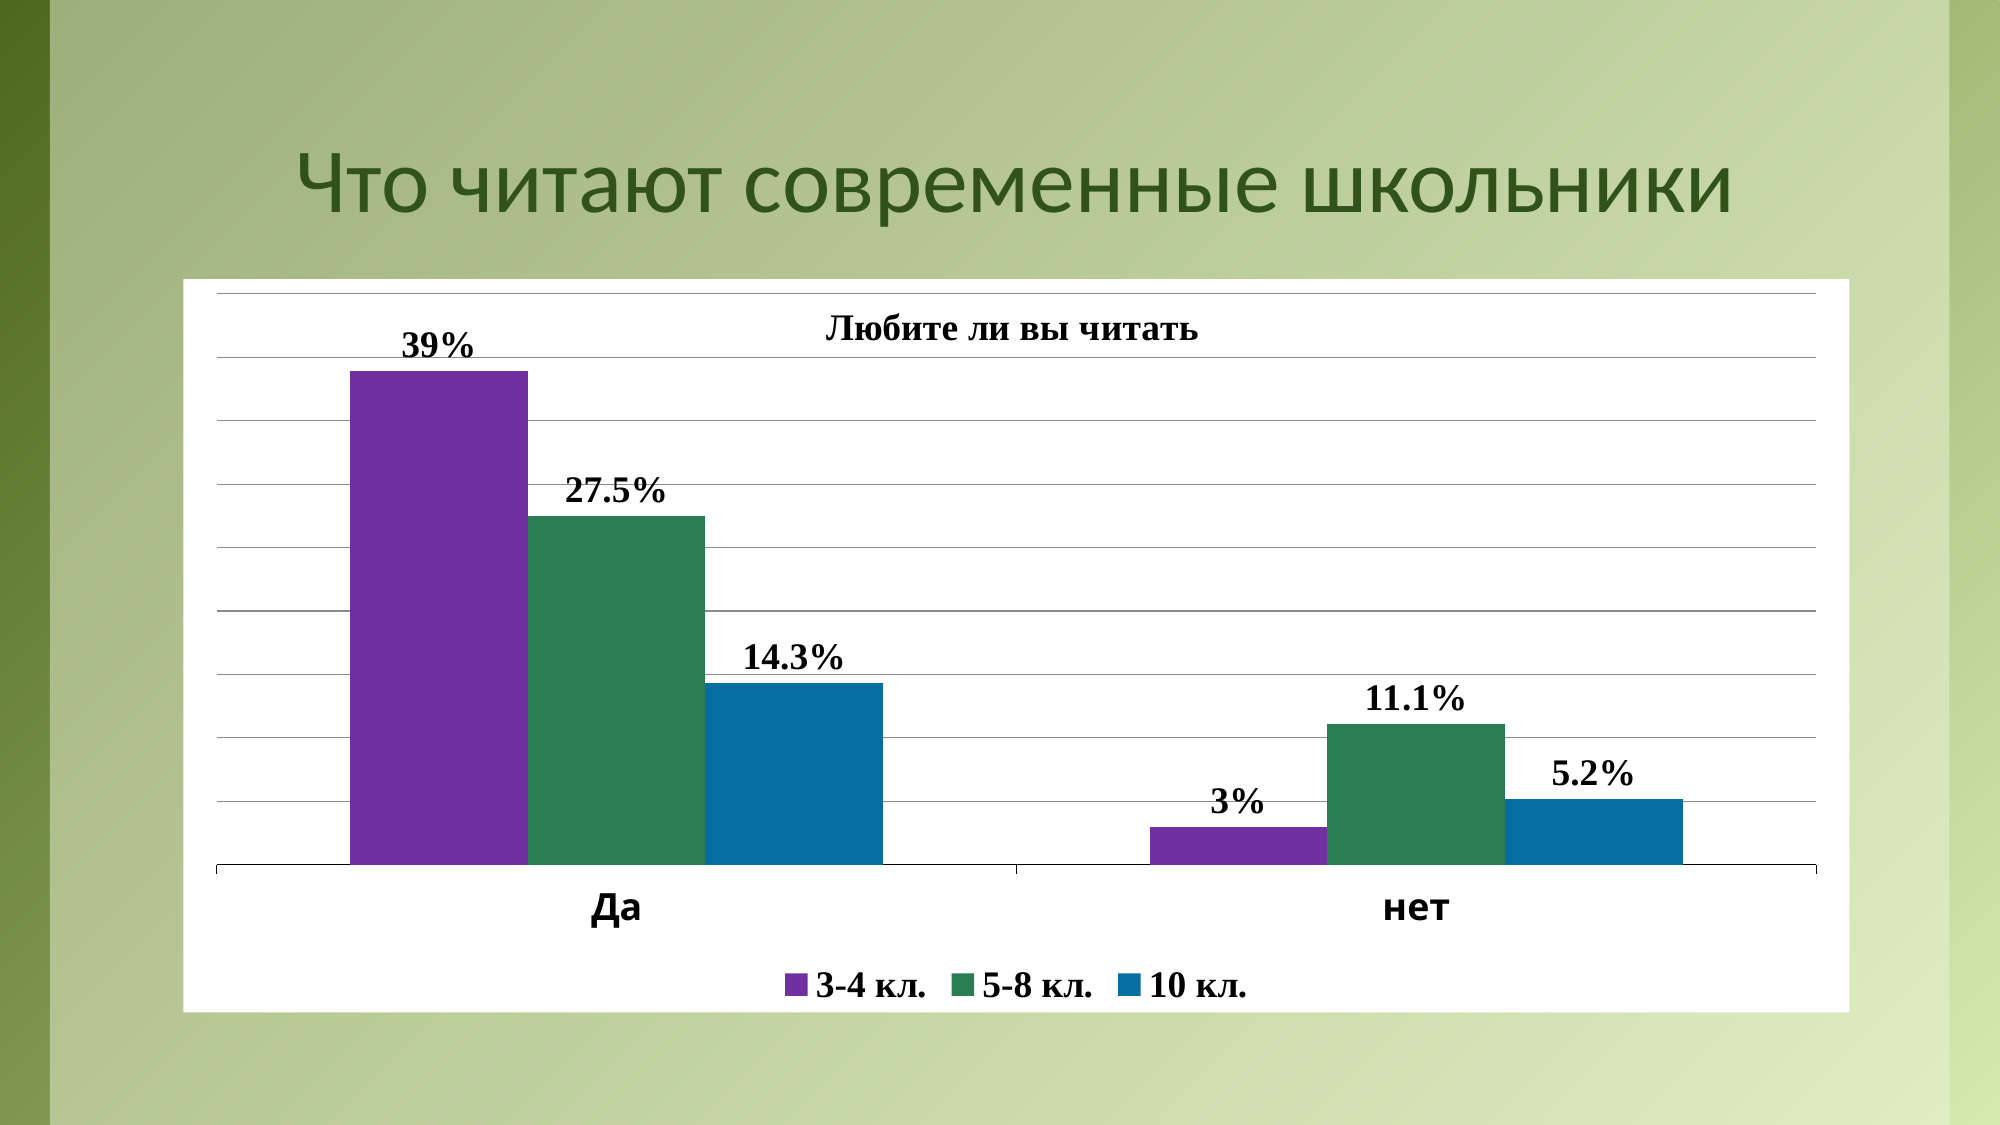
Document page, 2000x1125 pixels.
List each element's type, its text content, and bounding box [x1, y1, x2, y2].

title Что читают современные школьники [183, 12, 1850, 242]
chart [183, 279, 1850, 1013]
